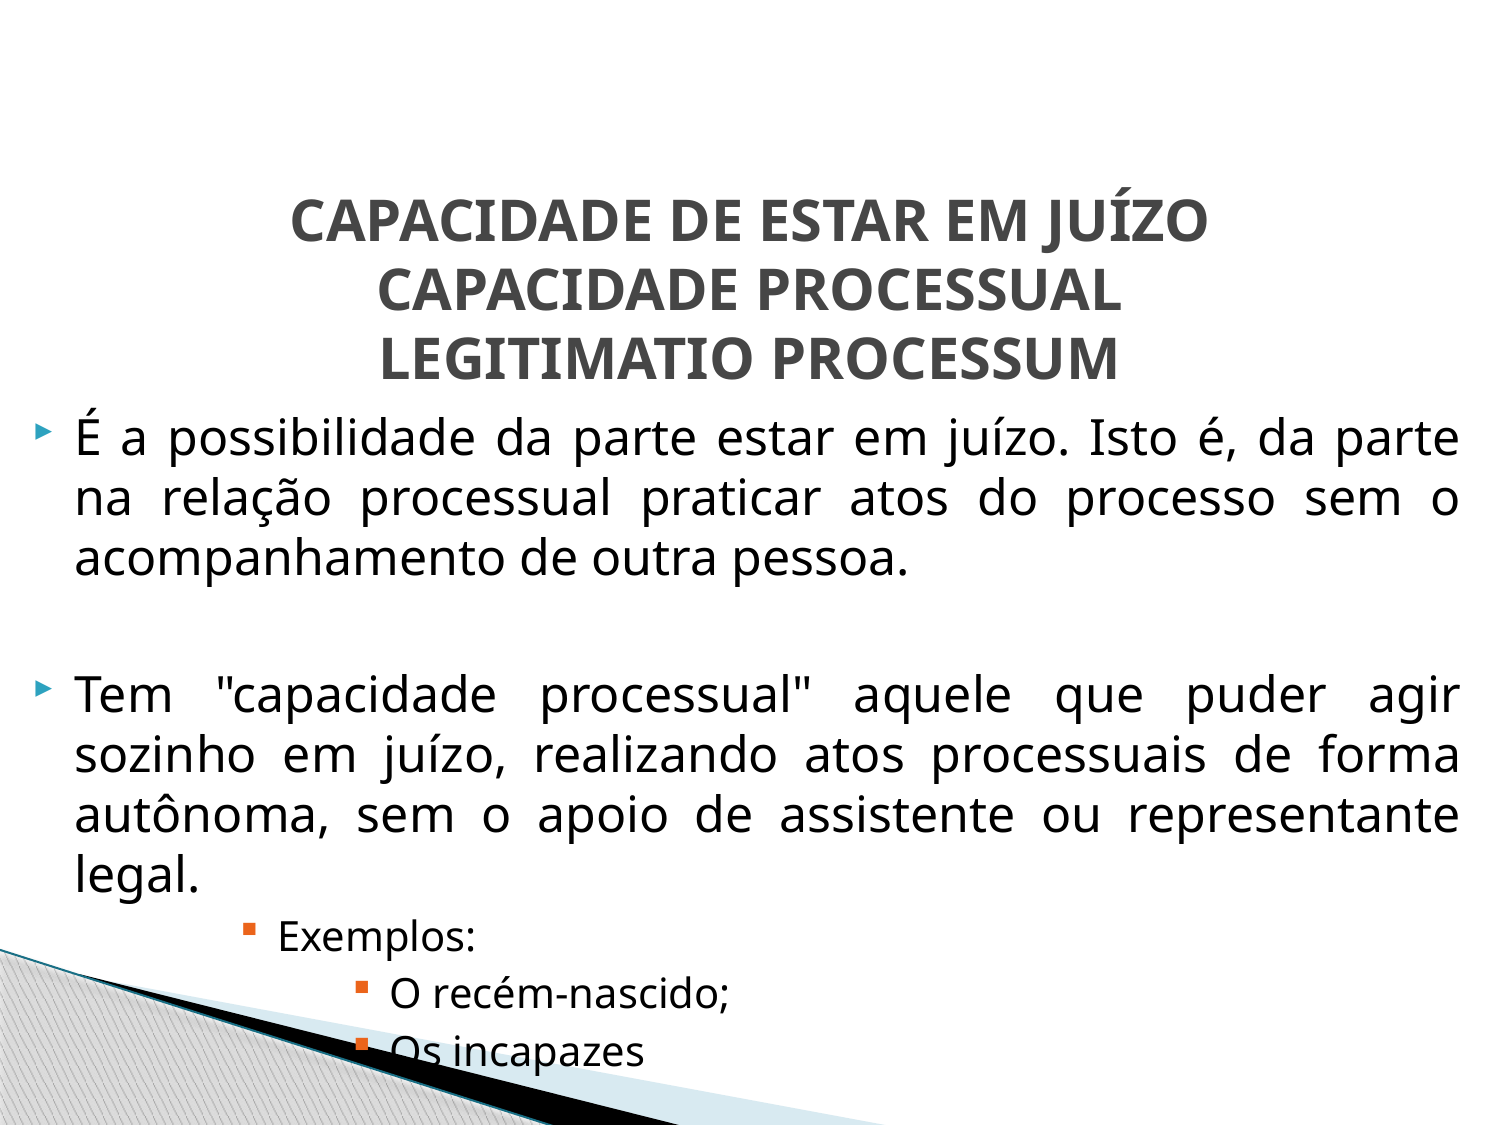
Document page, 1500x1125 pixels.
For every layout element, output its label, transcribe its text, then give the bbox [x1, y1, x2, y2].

title CAPACIDADE DE ESTAR EM JUÍZO CAPACIDADE PROCESSUAL LEGITIMATIO PROCESSUM [0, 175, 1500, 399]
list É a possibilidade da parte estar em juízo. Isto é, da parte na relação processual praticar atos do processo sem o acompanhamento de outra pessoa. Tem "capacidade processual" aquele que puder agir sozinho em juízo, realizando atos processuais de forma autônoma, sem o apoio de assistente ou representante legal. Exemplos: O recém-nascido; Os incapazes [0, 398, 1477, 1125]
